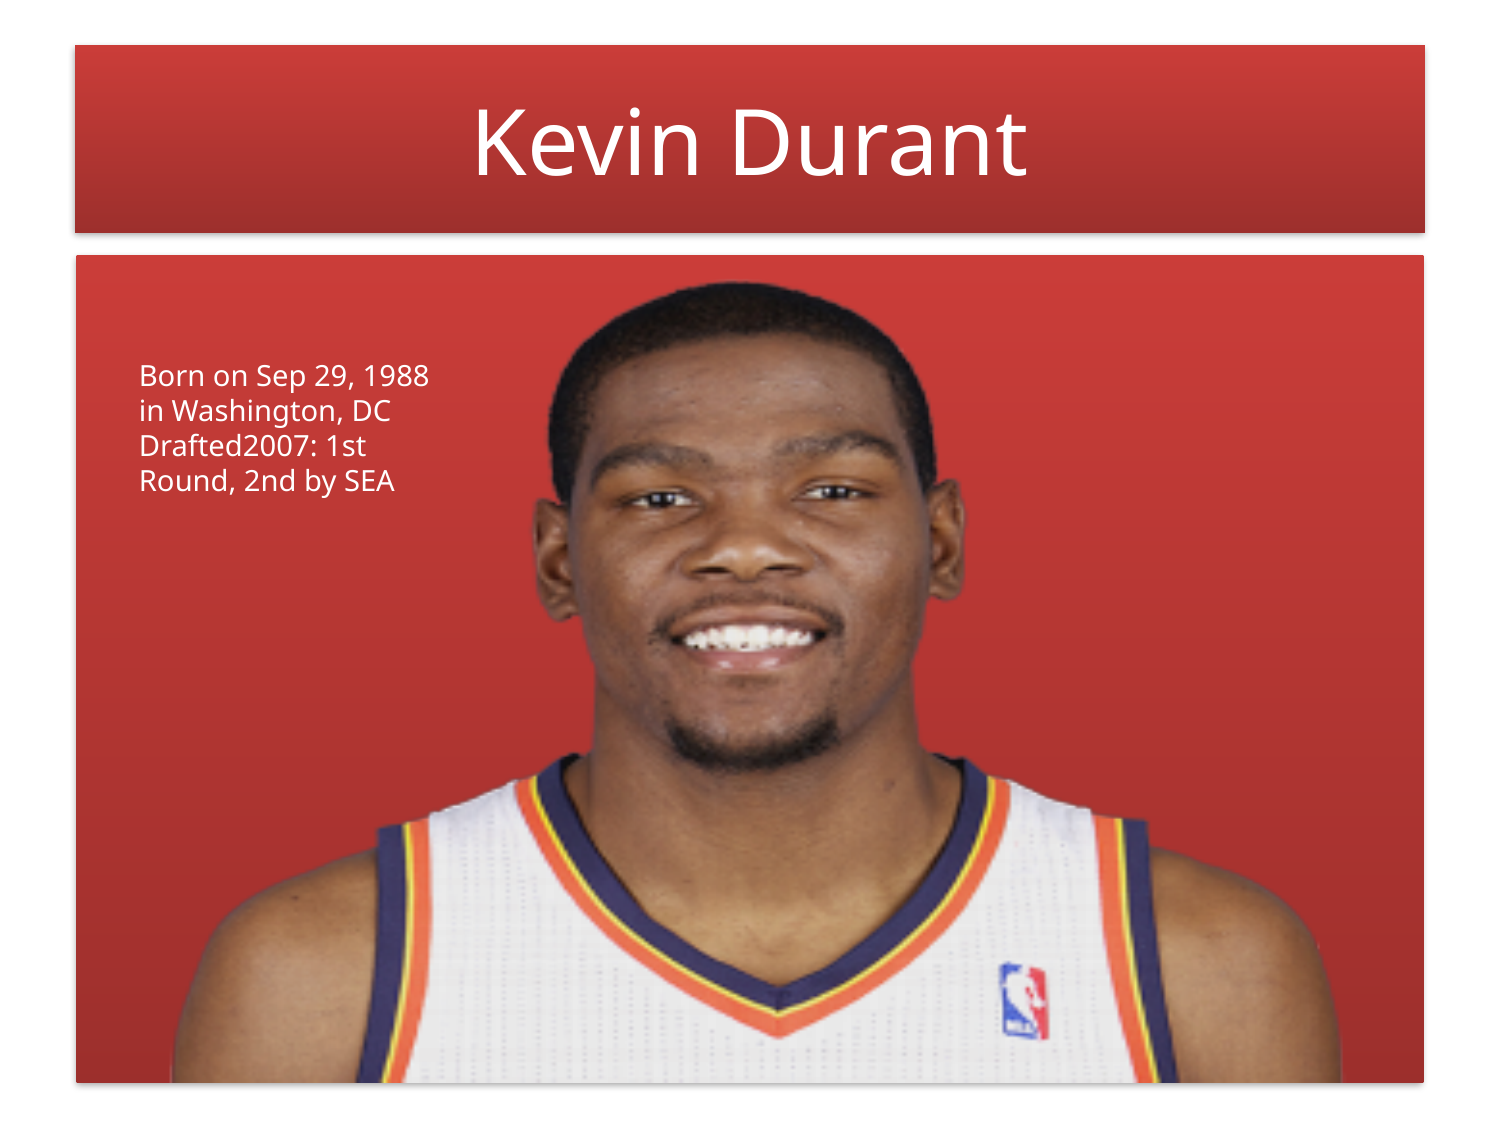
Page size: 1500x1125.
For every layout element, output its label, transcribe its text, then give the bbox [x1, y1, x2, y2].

title Kevin Durant [75, 45, 1425, 233]
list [76, 255, 1424, 1083]
